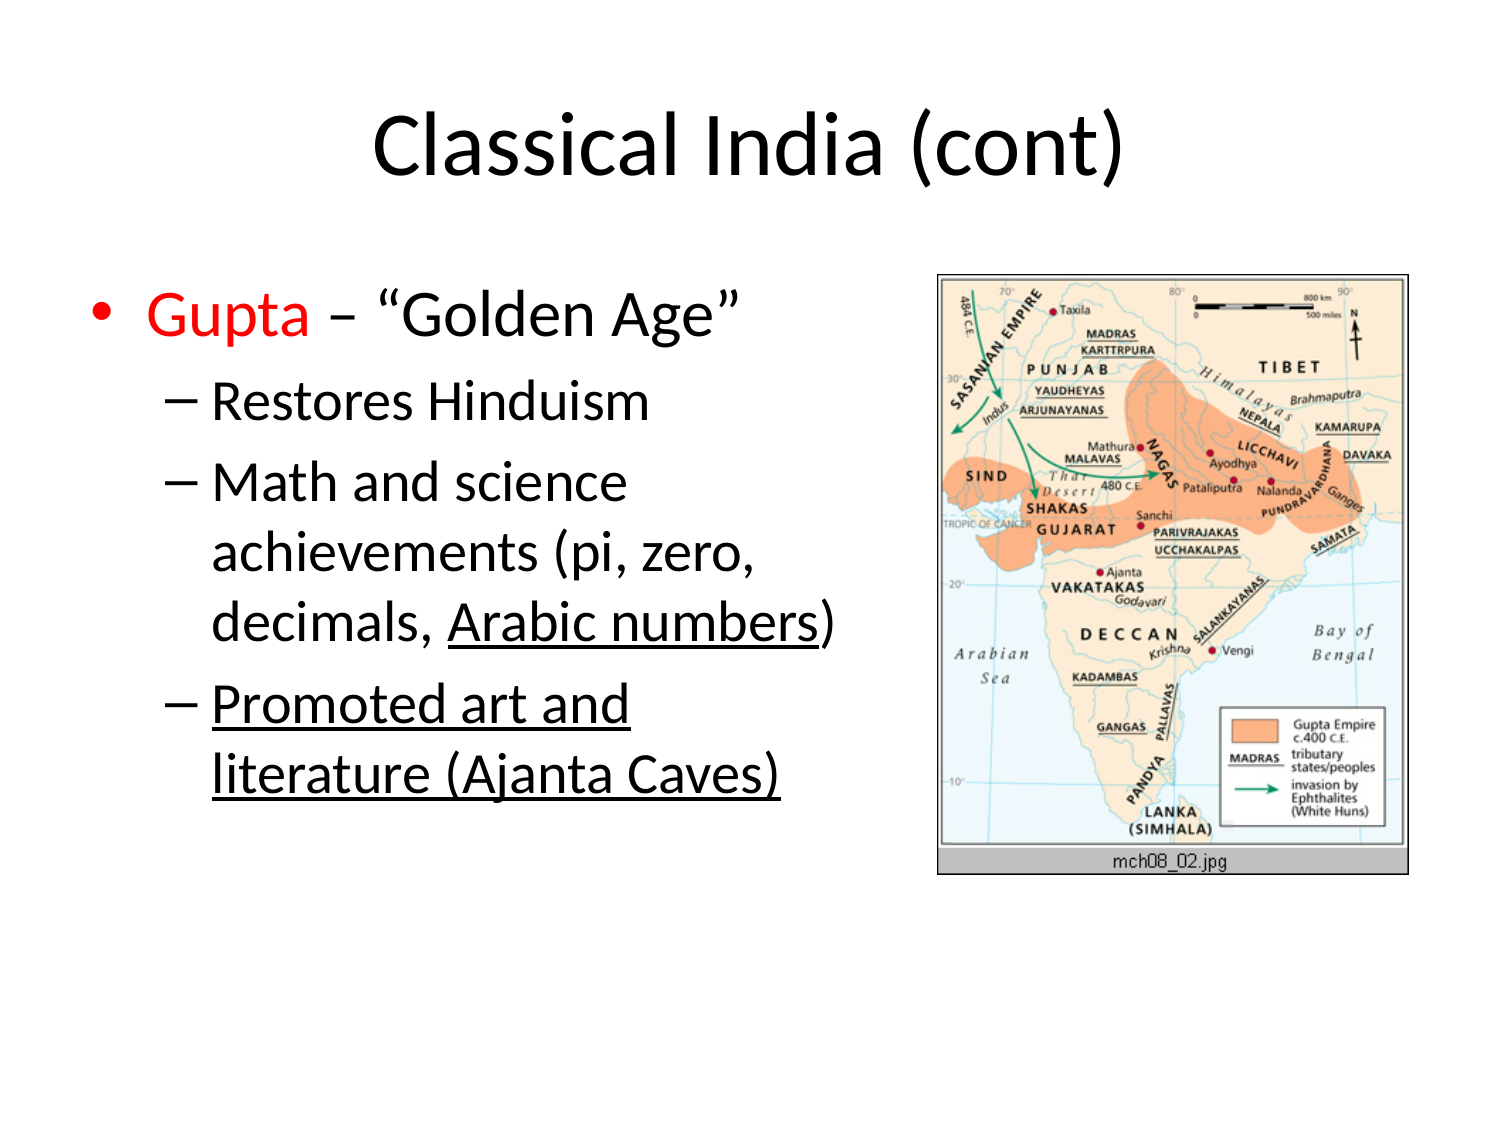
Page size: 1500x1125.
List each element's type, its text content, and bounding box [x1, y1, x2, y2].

list Gupta – “Golden Age” Restores Hinduism Math and science achievements (pi, zero, decimals, Arabic numbers) Promoted art and literature (Ajanta Caves) [75, 262, 875, 1005]
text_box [937, 274, 1410, 876]
title Classical India (cont) [75, 45, 1425, 233]
